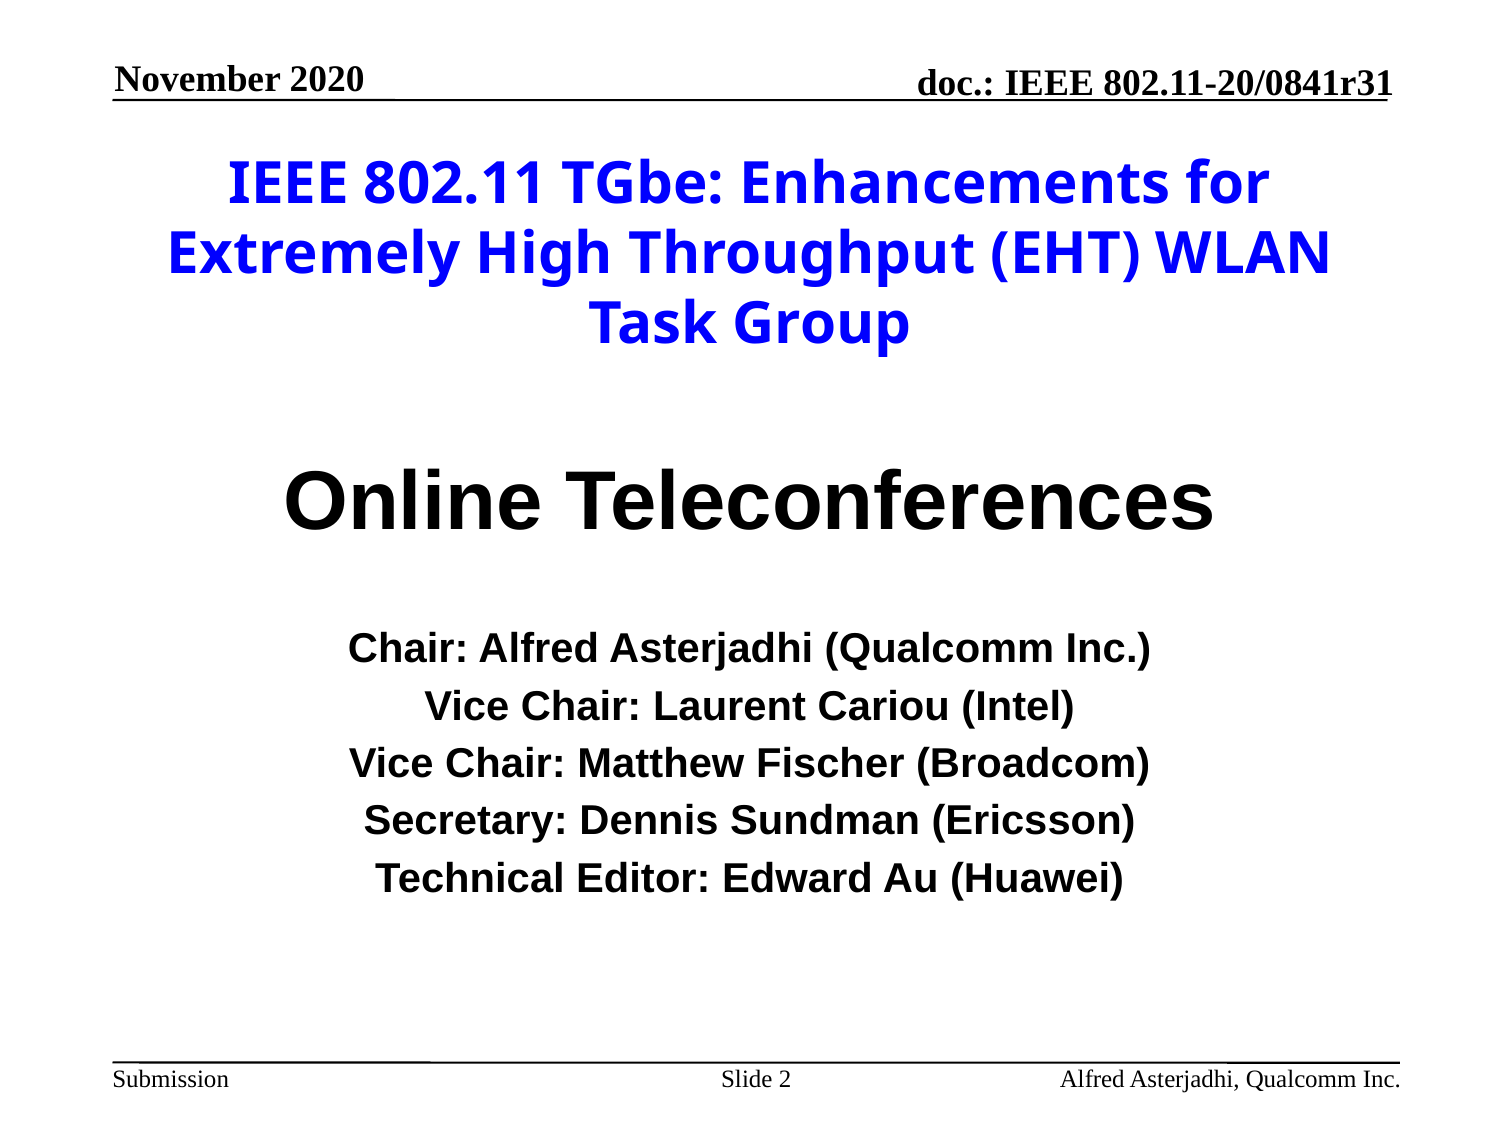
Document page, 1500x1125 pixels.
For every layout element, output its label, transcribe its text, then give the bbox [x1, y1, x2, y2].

title IEEE 802.11 TGbe: Enhancements for Extremely High Throughput (EHT) WLAN Task Group [112, 112, 1388, 388]
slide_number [114, 54, 493, 100]
list Online Teleconferences Chair: Alfred Asterjadhi (Qualcomm Inc.) Vice Chair: Laurent Cariou (Intel) Vice Chair: Matthew Fischer (Broadcom) Secretary: Dennis Sundman (Ericsson) Technical Editor: Edward Au (Huawei) [112, 449, 1388, 1063]
footer Alfred Asterjadhi, Qualcomm Inc. [878, 1061, 1402, 1093]
slide_number Slide 2 [712, 1061, 800, 1123]
